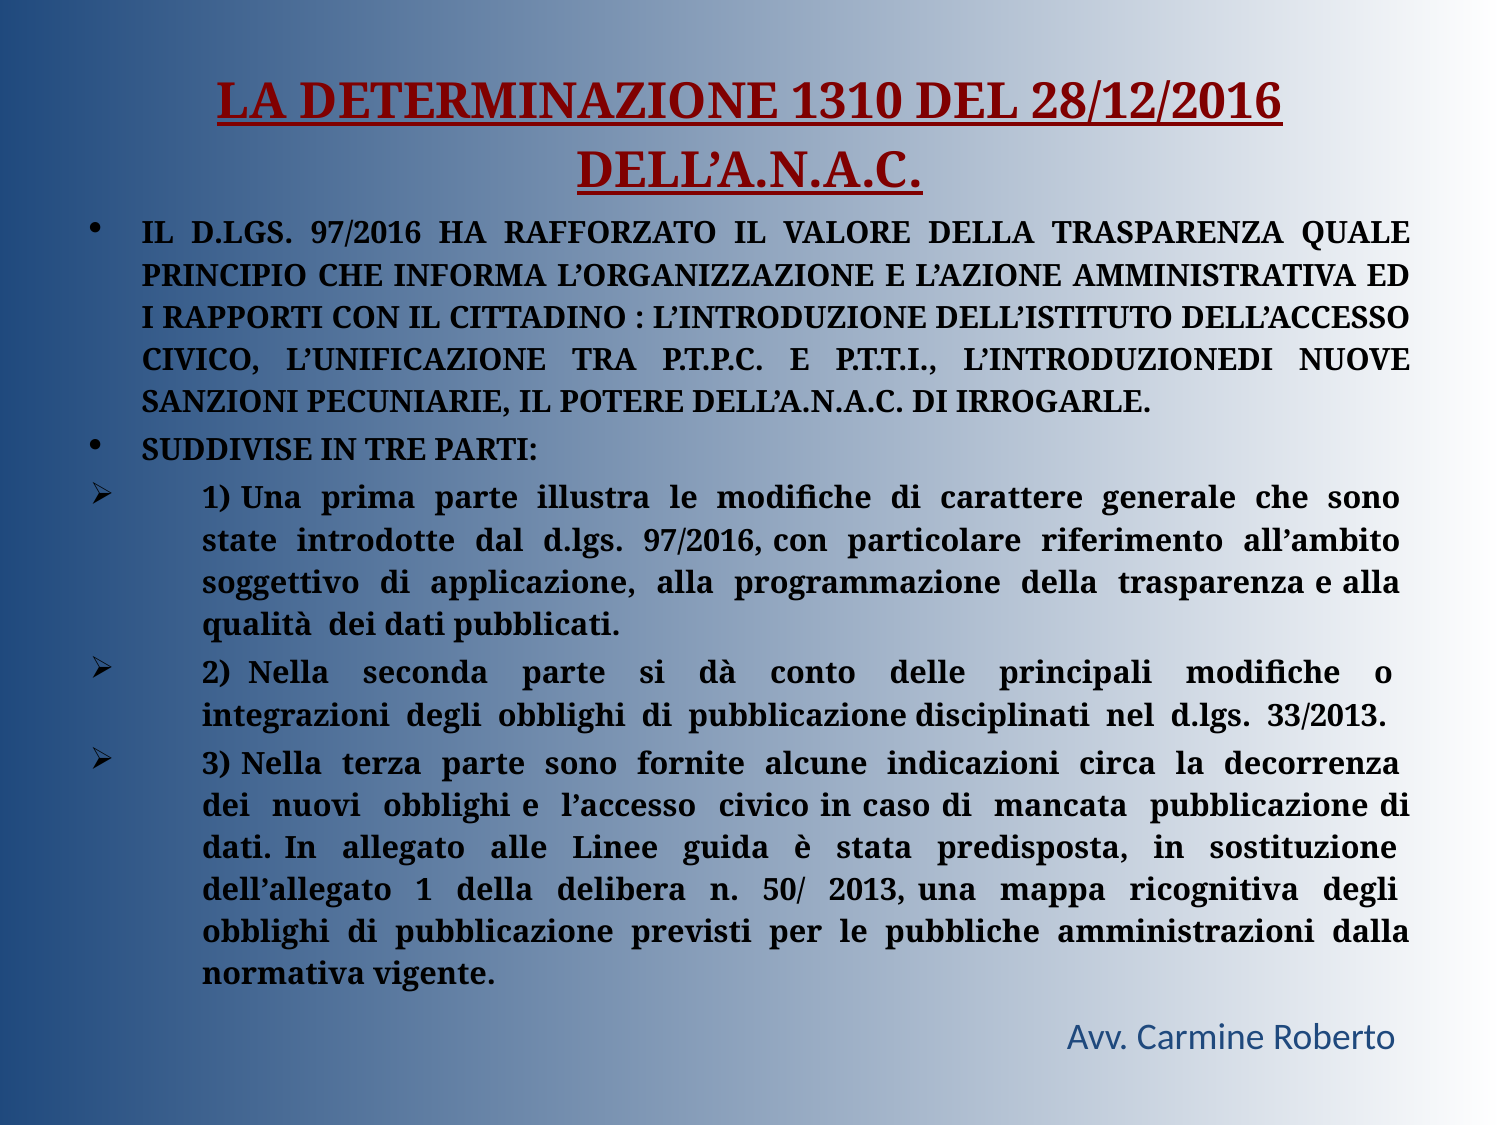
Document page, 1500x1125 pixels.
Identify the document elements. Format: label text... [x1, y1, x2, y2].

list LA DETERMINAZIONE 1310 DEL 28/12/2016 DELL’A.N.A.C. IL D.LGS. 97/2016 HA RAFFORZATO IL VALORE DELLA TRASPARENZA QUALE PRINCIPIO CHE INFORMA L’ORGANIZZAZIONE E L’AZIONE AMMINISTRATIVA ED I RAPPORTI CON IL CITTADINO : L’INTRODUZIONE DELL’ISTITUTO DELL’ACCESSO CIVICO, L’UNIFICAZIONE TRA P.T.P.C. E P.T.T.I., L’INTRODUZIONEDI NUOVE SANZIONI PECUNIARIE, IL POTERE DELL’A.N.A.C. DI IRROGARLE. SUDDIVISE IN TRE PARTI: 1) Una prima parte illustra le modifiche di carattere generale che sono state introdotte dal d.lgs. 97/2016, con particolare riferimento all’ambito soggettivo di applicazione, alla programmazione della trasparenza e alla qualità dei dati pubblicati. 2) Nella seconda parte si dà conto delle principali modifiche o integrazioni degli obblighi di pubblicazione disciplinati nel d.lgs. 33/2013. 3) Nella terza parte sono fornite alcune indicazioni circa la decorrenza dei nuovi obblighi e l’accesso civico in caso di mancata pubblicazione di dati. In allegato alle Linee guida è stata predisposta, in sostituzione dell’allegato 1 della delibera n. 50/ 2013, una mappa ricognitiva degli obblighi di pubblicazione previsti per le pubbliche amministrazioni dalla normativa vigente. [75, 52, 1425, 1005]
text_box Avv. Carmine Roberto [1052, 1004, 1425, 1065]
